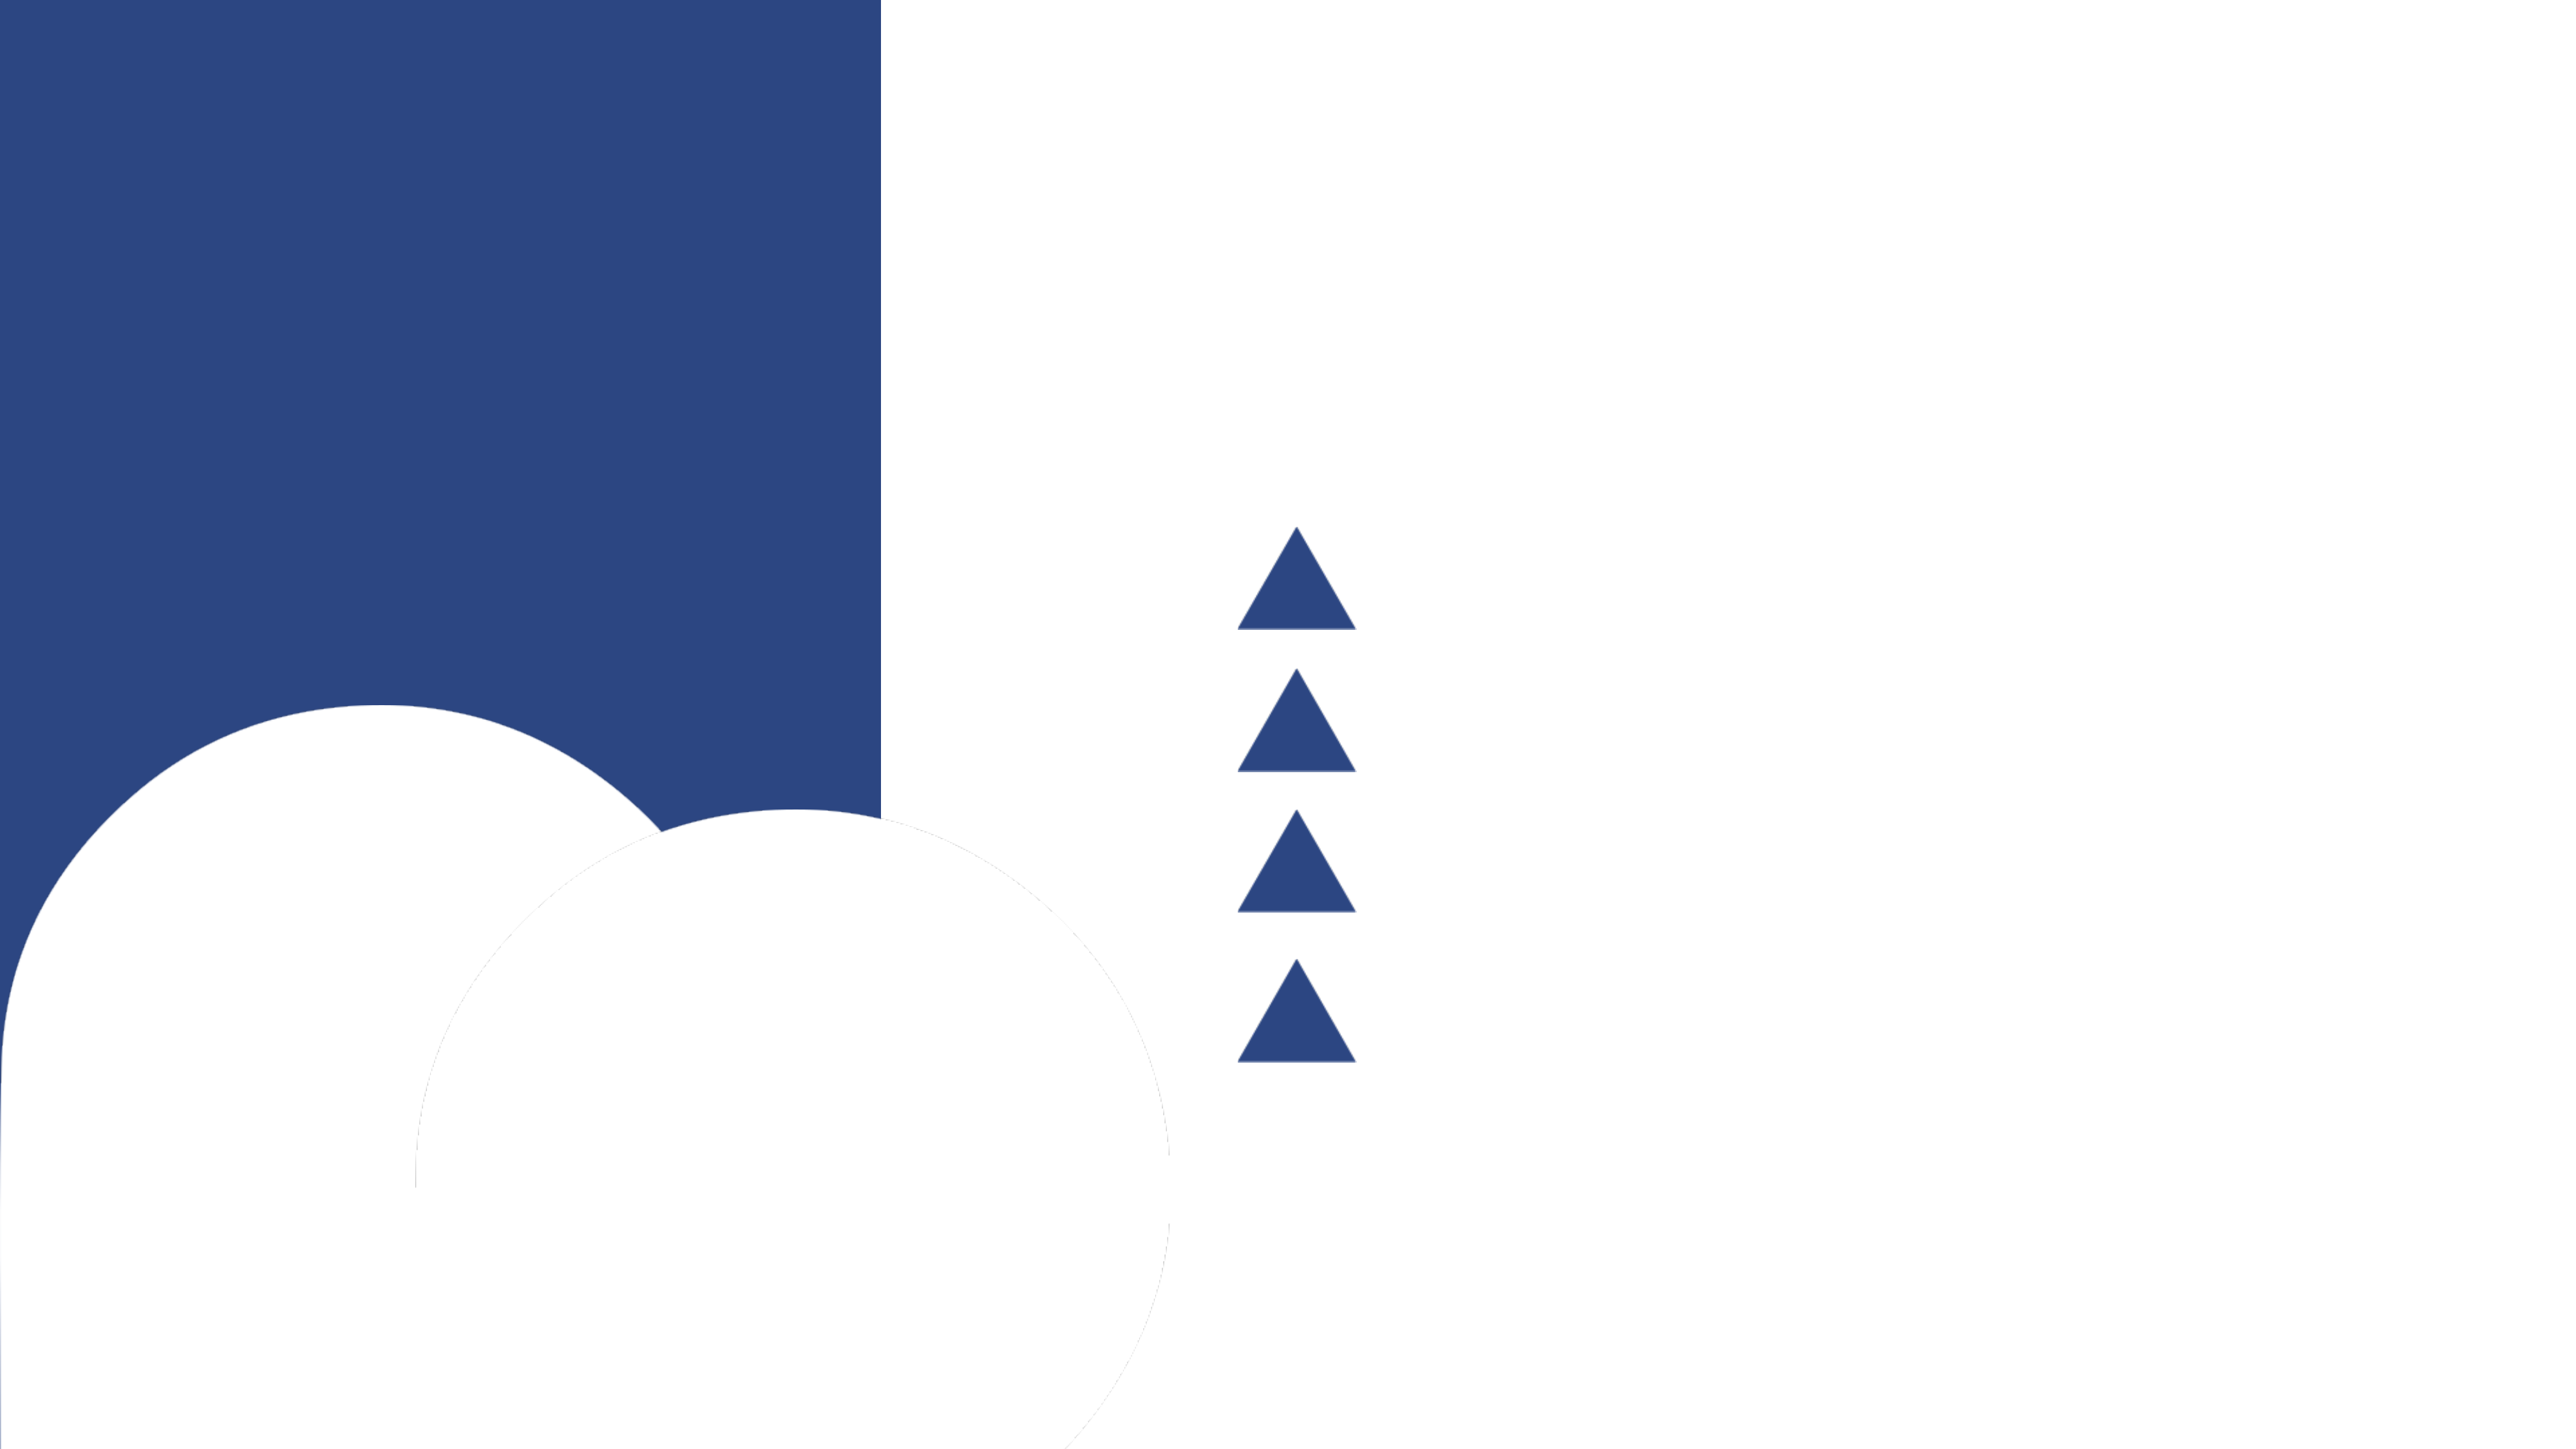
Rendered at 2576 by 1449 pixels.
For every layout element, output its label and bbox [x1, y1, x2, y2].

picture [1238, 959, 1357, 1063]
picture [1238, 810, 1357, 913]
picture [1238, 526, 1357, 630]
picture [1238, 668, 1357, 772]
picture [0, 0, 1171, 1449]
